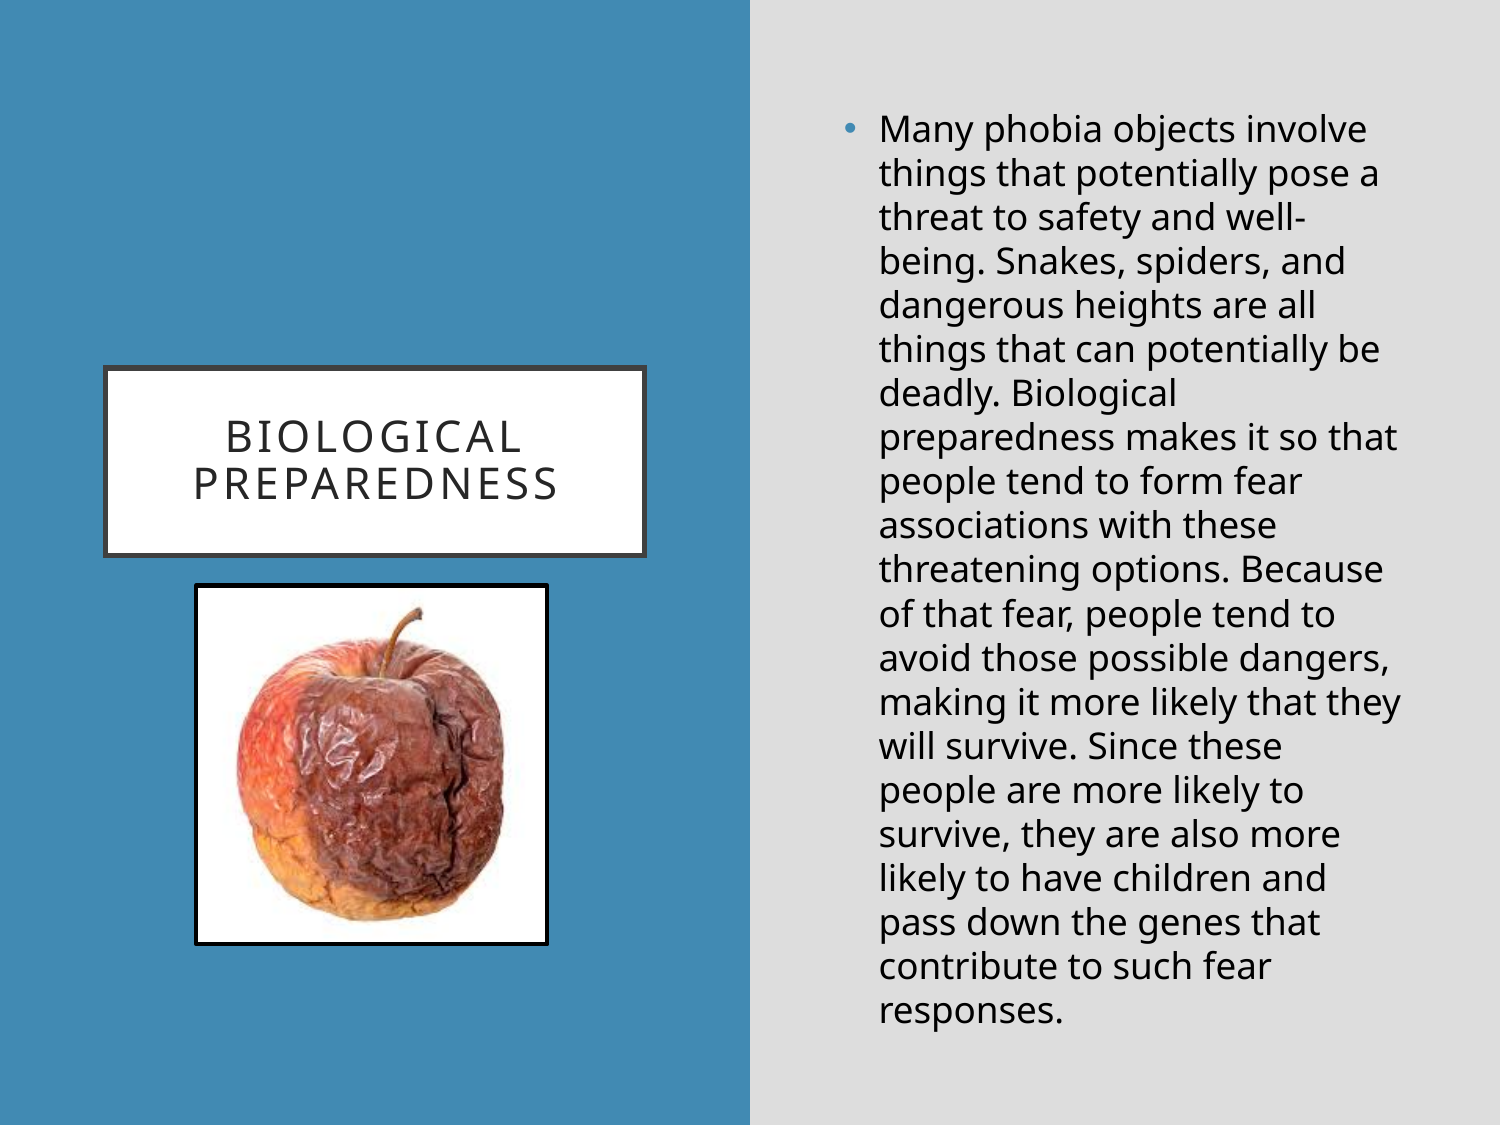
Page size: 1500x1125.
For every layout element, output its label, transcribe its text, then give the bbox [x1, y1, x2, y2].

picture [198, 587, 546, 943]
title Biological preparedness [103, 365, 647, 558]
list Many phobia objects involve things that potentially pose a threat to safety and well-being. Snakes, spiders, and dangerous heights are all things that can potentially be deadly. Biological preparedness makes it so that people tend to form fear associations with these threatening options. Because of that fear, people tend to avoid those possible dangers, making it more likely that they will survive. Since these people are more likely to survive, they are also more likely to have children and pass down the genes that contribute to such fear responses. [828, 98, 1422, 1040]
